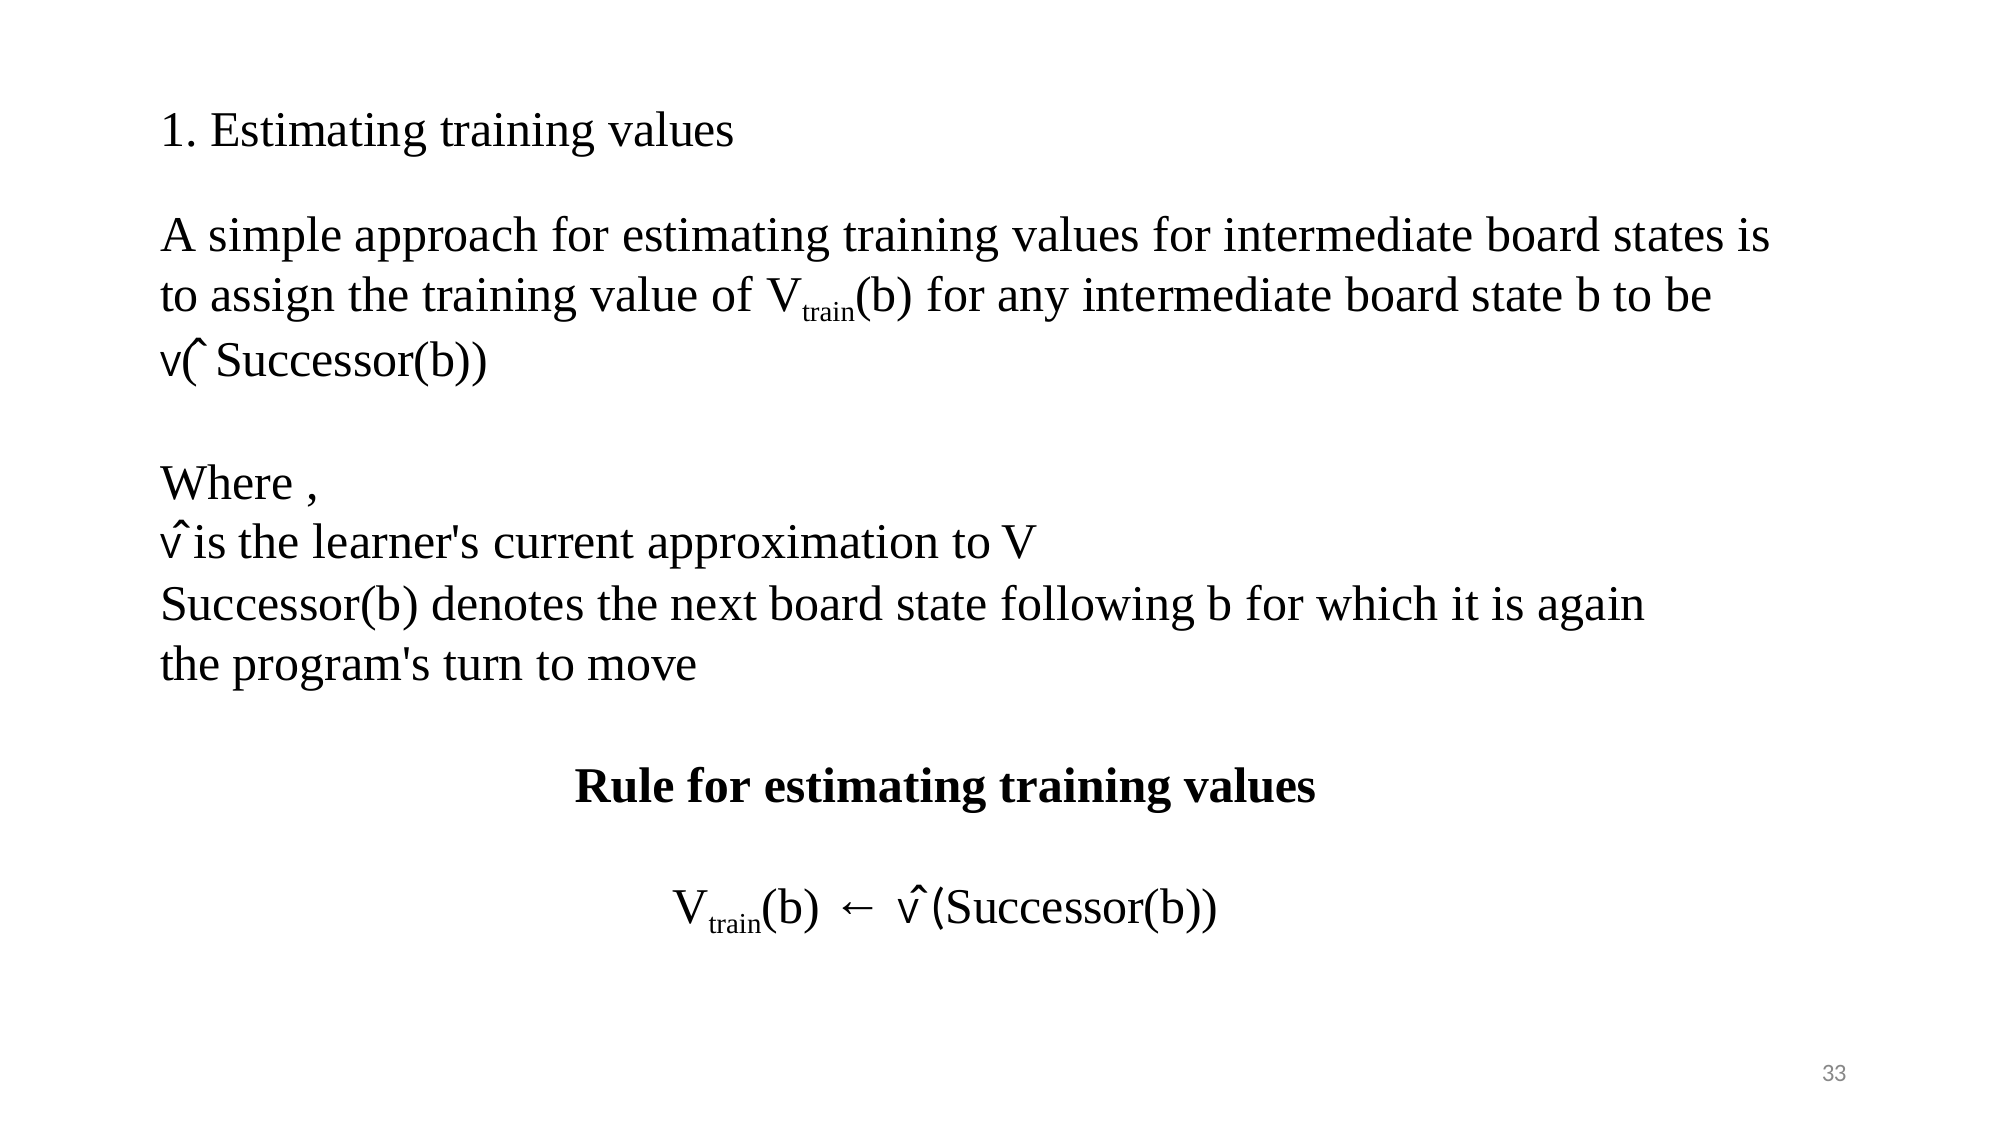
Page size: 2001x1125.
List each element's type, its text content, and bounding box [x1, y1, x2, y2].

text_box 1. Estimating training values A simple approach for estimating training values for intermediate board states is to assign the training value of Vtrain(b) for any intermediate board state b to be V(̂ Successor(b)) Where , V̂ is the learner's current approximation to V Successor(b) denotes the next board state following b for which it is again the program's turn to move Rule for estimating training values Vtrain(b) ← V̂ (Successor(b)) [145, 94, 1828, 940]
slide_number 33 [1815, 1060, 1856, 1125]
